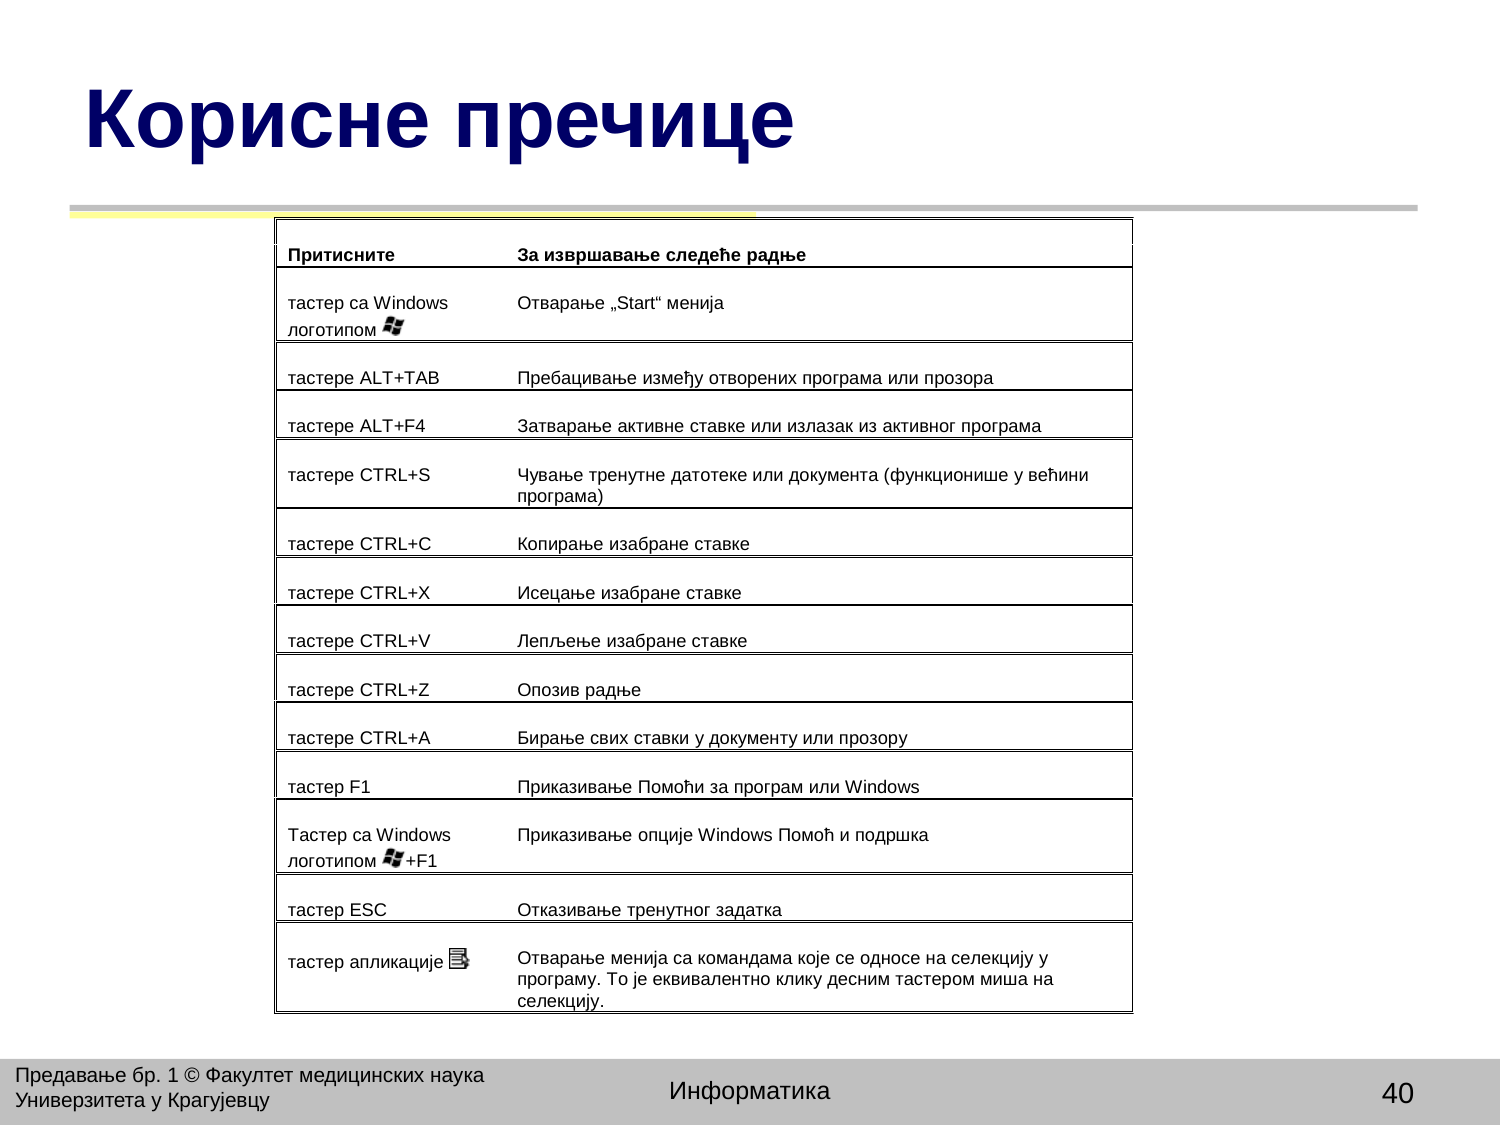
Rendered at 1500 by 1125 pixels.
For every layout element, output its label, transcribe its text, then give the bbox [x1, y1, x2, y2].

footer Информатика [512, 1066, 988, 1125]
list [273, 216, 1134, 1047]
slide_number 40 [1079, 1066, 1430, 1125]
title Корисне пречице [69, 19, 1426, 208]
slide_number Предавање бр. 1 © Факултет медицинских наука Универзитета у Крагујевцу [0, 1053, 599, 1108]
